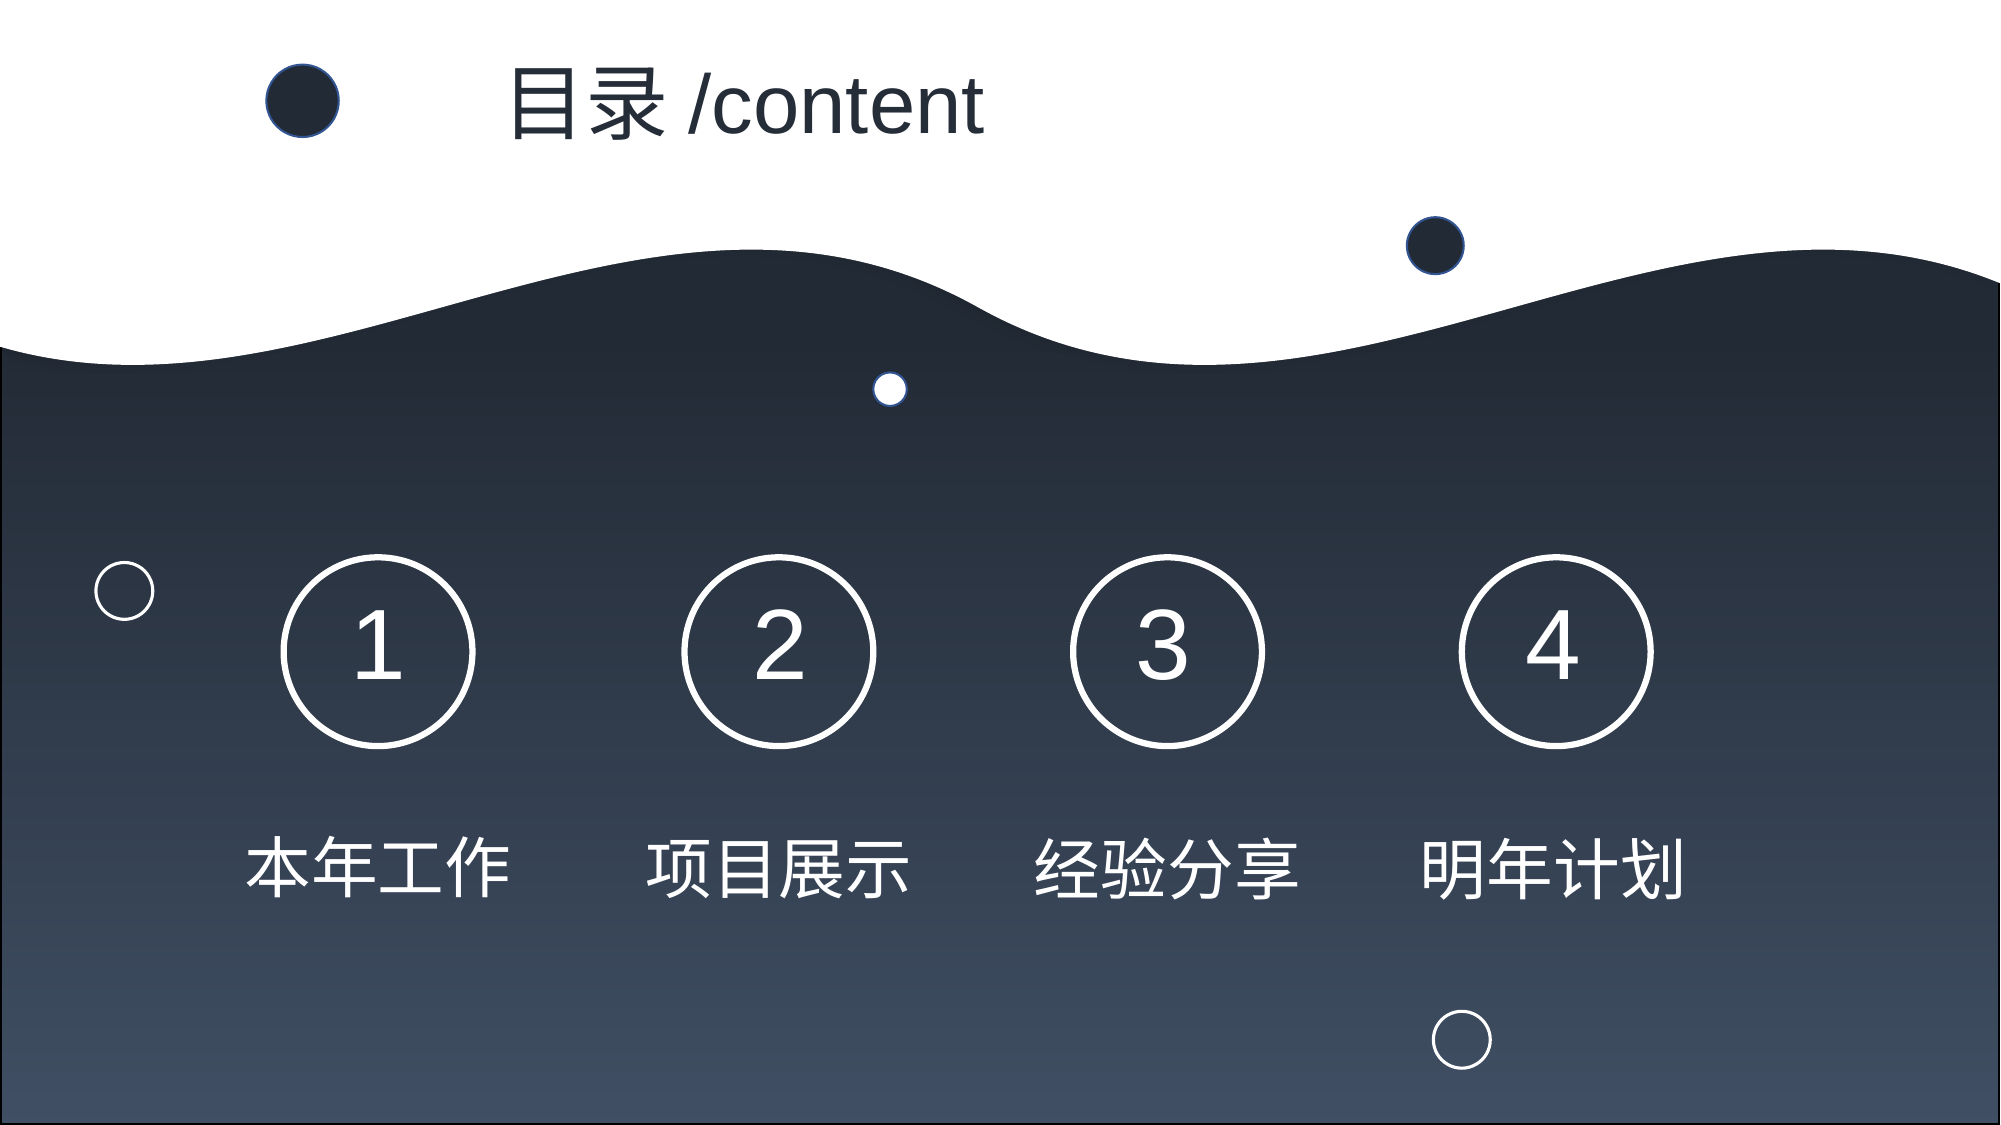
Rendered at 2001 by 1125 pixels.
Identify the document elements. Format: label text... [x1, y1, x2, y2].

text_box 本年工作 [226, 818, 530, 914]
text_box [1073, 557, 1262, 747]
text_box 项目展示 [627, 819, 931, 915]
text_box 目录/content [328, 42, 1159, 158]
text_box [265, 63, 328, 139]
text_box 明年计划 [1401, 821, 1705, 916]
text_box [684, 557, 874, 747]
text_box [0, 254, 2000, 1125]
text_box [1461, 557, 1651, 747]
text_box [872, 371, 908, 408]
text_box [1405, 216, 1465, 276]
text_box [283, 557, 473, 747]
text_box [1432, 1010, 1492, 1070]
text_box 经验分享 [1016, 821, 1319, 916]
text_box [0, 0, 2000, 366]
text_box [94, 561, 154, 621]
